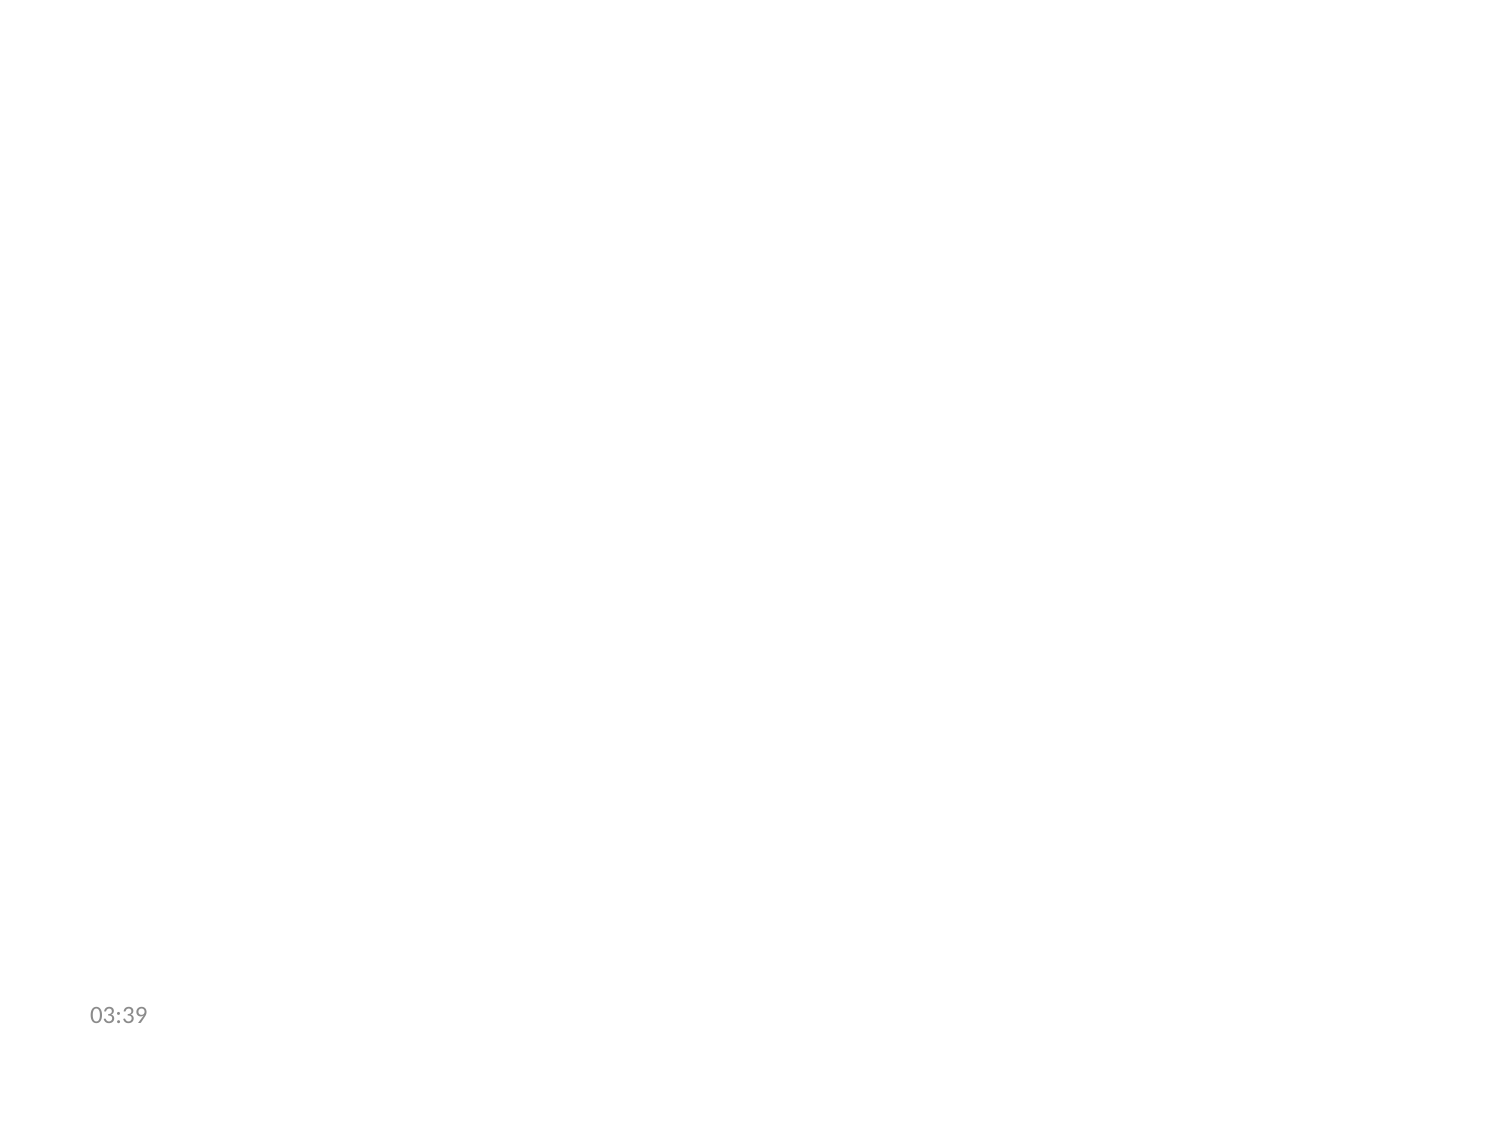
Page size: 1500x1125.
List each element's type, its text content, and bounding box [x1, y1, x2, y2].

text_box 15:35 [75, 983, 425, 1044]
